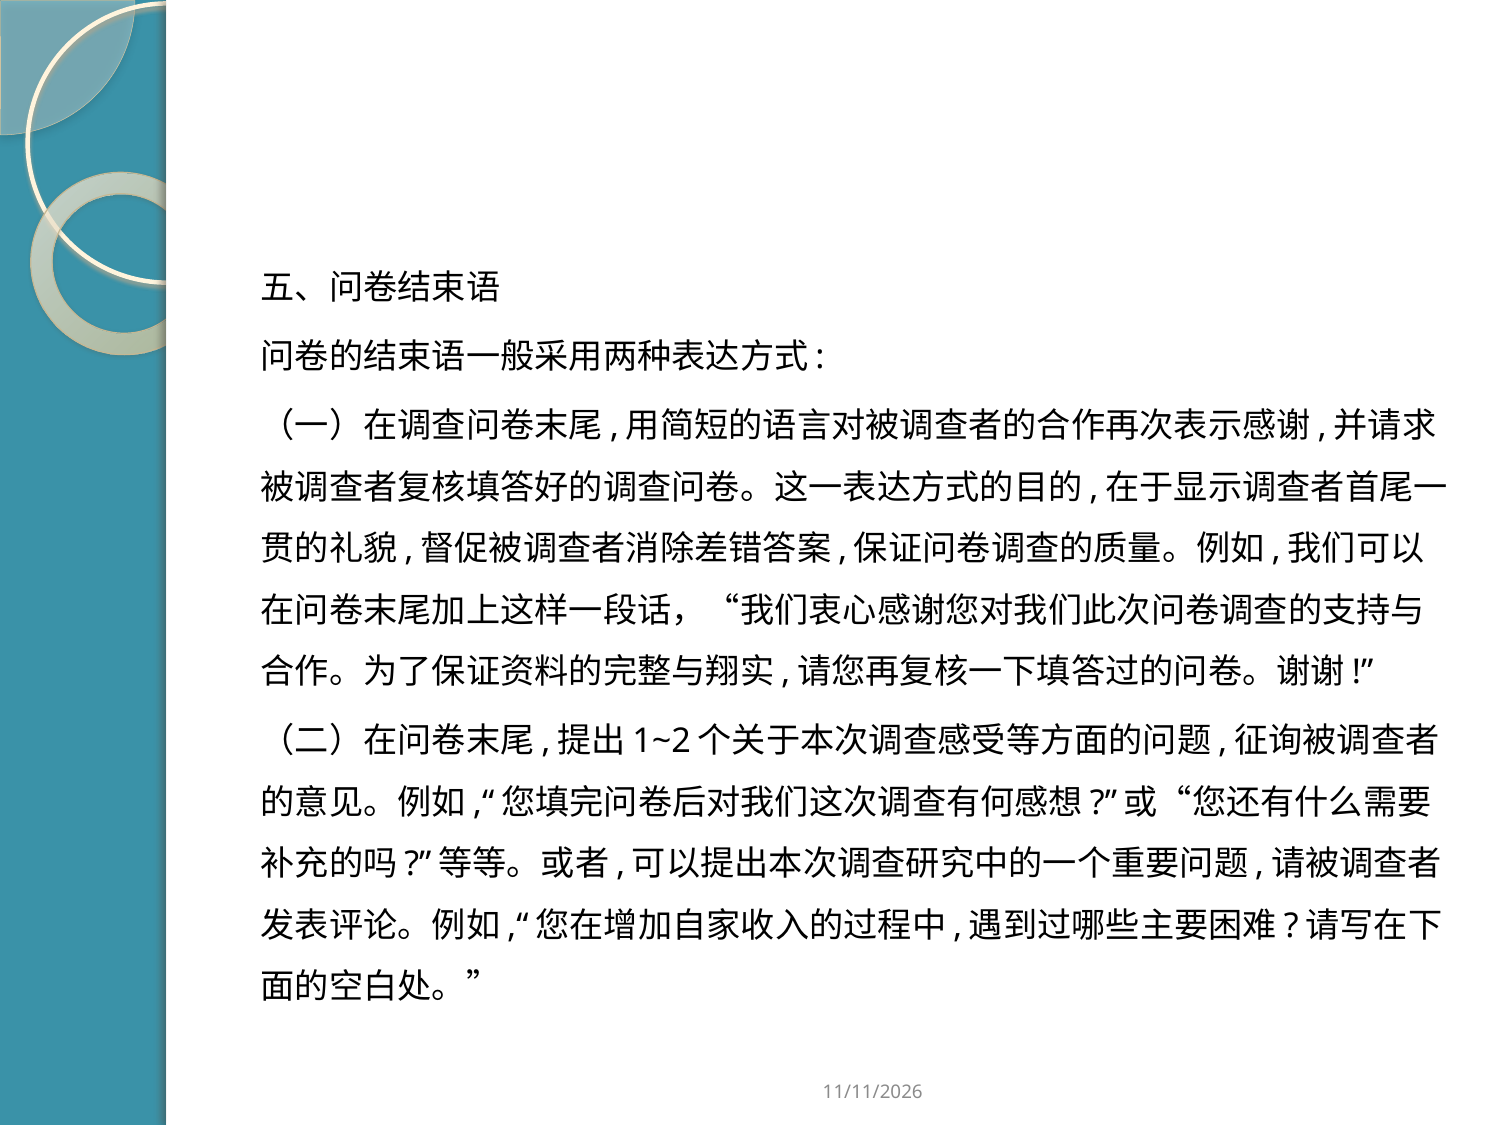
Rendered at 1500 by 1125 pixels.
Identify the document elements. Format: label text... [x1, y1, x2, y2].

list 五、问卷结束语 问卷的结束语一般采用两种表达方式: （一）在调查问卷末尾,用简短的语言对被调查者的合作再次表示感谢,并请求被调查者复核填答好的调查问卷。这一表达方式的目的,在于显示调查者首尾一贯的礼貌,督促被调查者消除差错答案,保证问卷调查的质量。例如,我们可以在问卷末尾加上这样一段话，“我们衷心感谢您对我们此次问卷调查的支持与合作。为了保证资料的完整与翔实,请您再复核一下填答过的问卷。谢谢!” （二）在问卷末尾,提出1~2个关于本次调查感受等方面的问题,征询被调查者的意见。例如,“您填完问卷后对我们这次调查有何感想?”或“您还有什么需要补充的吗?”等等。或者,可以提出本次调查研究中的一个重要问题,请被调查者发表评论。例如,“您在增加自家收入的过程中,遇到过哪些主要困难?请写在下面的空白处。” [235, 237, 1466, 1025]
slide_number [587, 1034, 938, 1113]
